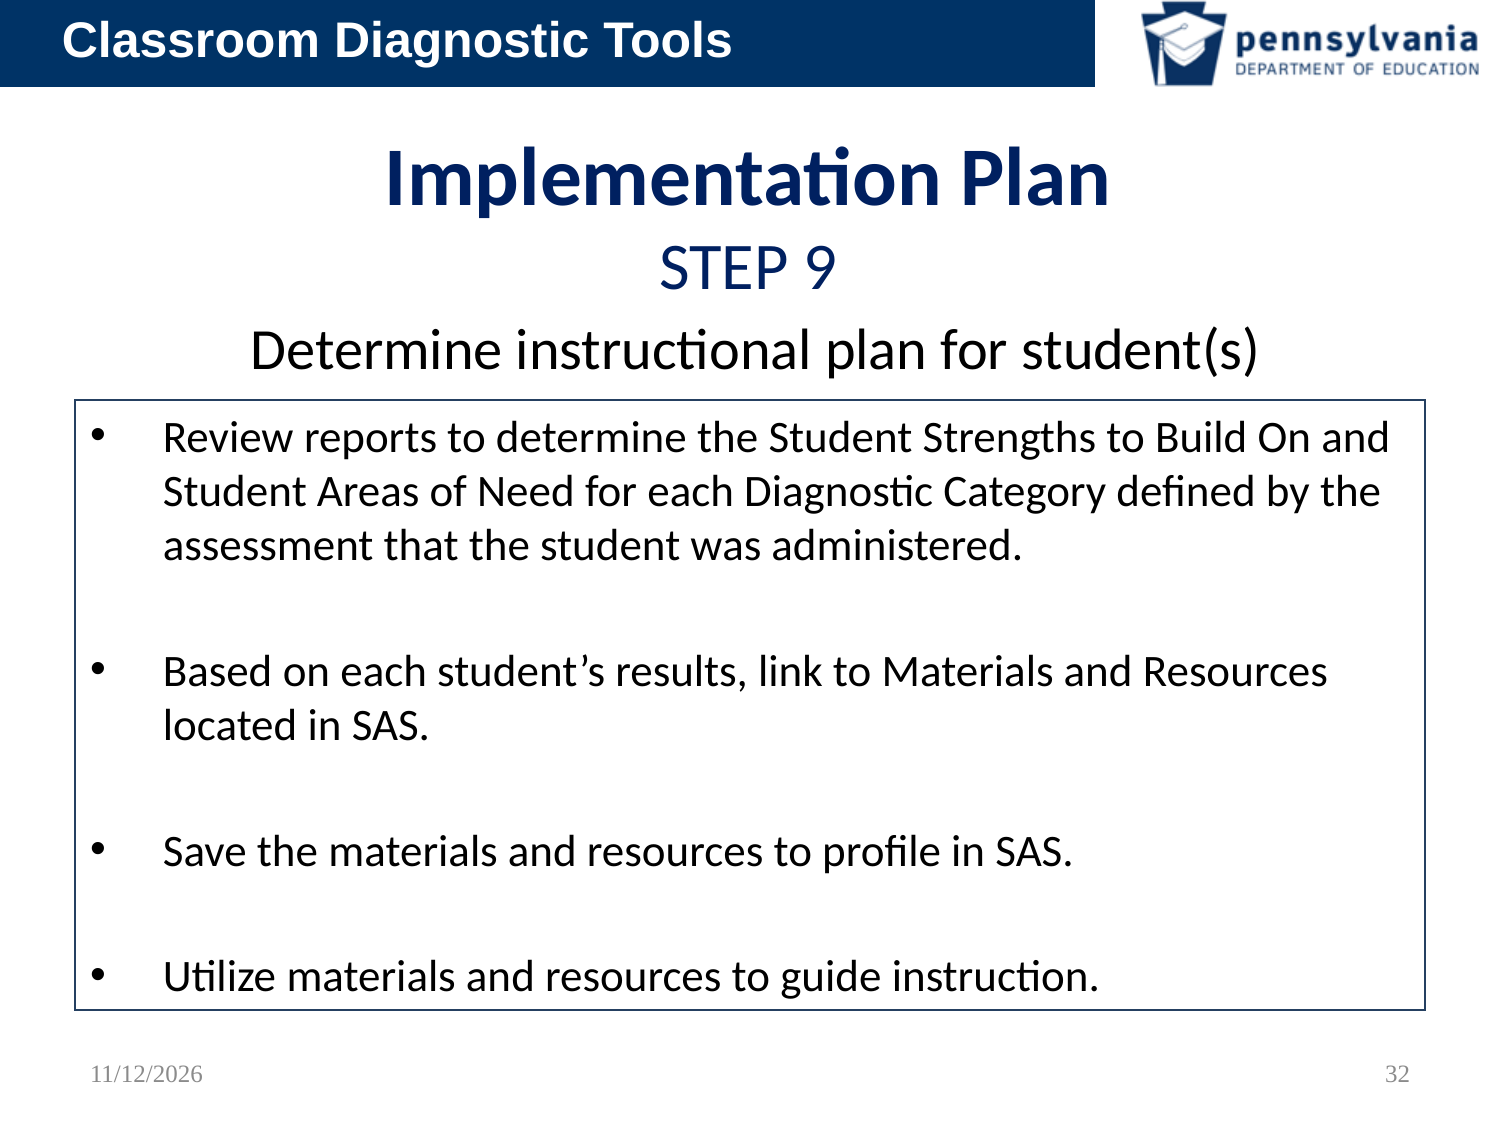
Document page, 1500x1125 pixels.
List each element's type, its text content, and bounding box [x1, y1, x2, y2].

list Review reports to determine the Student Strengths to Build On and Student Areas of Need for each Diagnostic Category defined by the assessment that the student was administered. Based on each student’s results, link to Materials and Resources located in SAS. Save the materials and resources to profile in SAS. Utilize materials and resources to guide instruction. [74, 399, 1426, 1011]
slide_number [75, 1042, 425, 1103]
slide_number 32 [1074, 1042, 1425, 1103]
picture [1134, 0, 1485, 90]
title Implementation Plan STEP 9 Determine instructional plan for student(s) [73, 146, 1424, 359]
